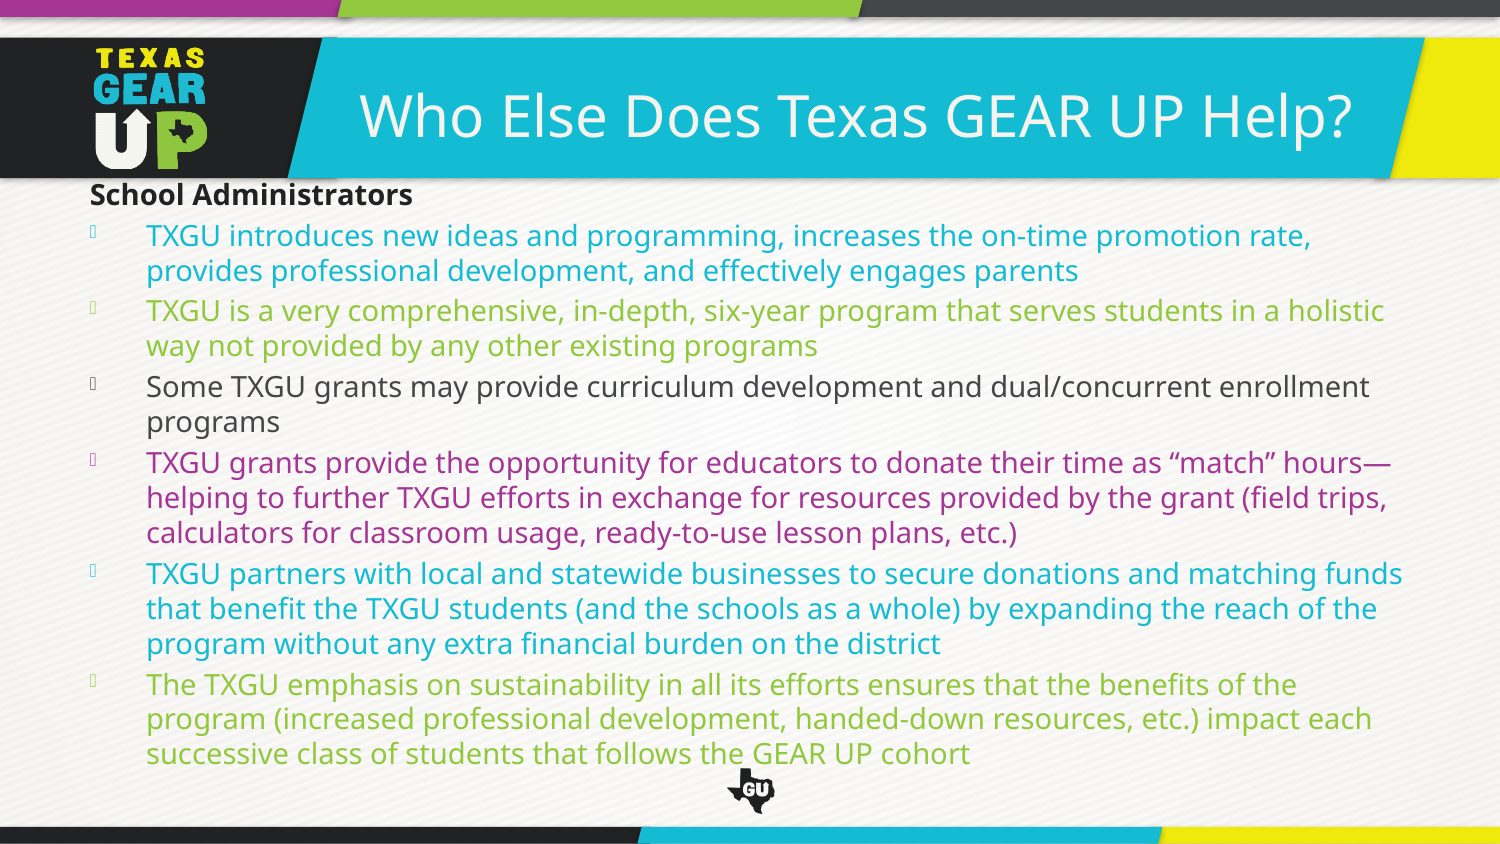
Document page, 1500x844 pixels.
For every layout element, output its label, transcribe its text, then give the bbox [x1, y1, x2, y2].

text_box Who Else Does Texas GEAR UP Help? [312, 43, 1400, 185]
list School Administrators TXGU introduces new ideas and programming, increases the on-time promotion rate, provides professional development, and effectively engages parents TXGU is a very comprehensive, in-depth, six-year program that serves students in a holistic way not provided by any other existing programs Some TXGU grants may provide curriculum development and dual/concurrent enrollment programs TXGU grants provide the opportunity for educators to donate their time as “match” hours—helping to further TXGU efforts in exchange for resources provided by the grant (field trips, calculators for classroom usage, ready-to-use lesson plans, etc.) TXGU partners with local and statewide businesses to secure donations and matching funds that benefit the TXGU students (and the schools as a whole) by expanding the reach of the program without any extra financial burden on the district The TXGU emphasis on sustainability in all its efforts ensures that the benefits of the program (increased professional development, handed-down resources, etc.) impact each successive class of students that follows the GEAR UP cohort [75, 196, 1425, 750]
